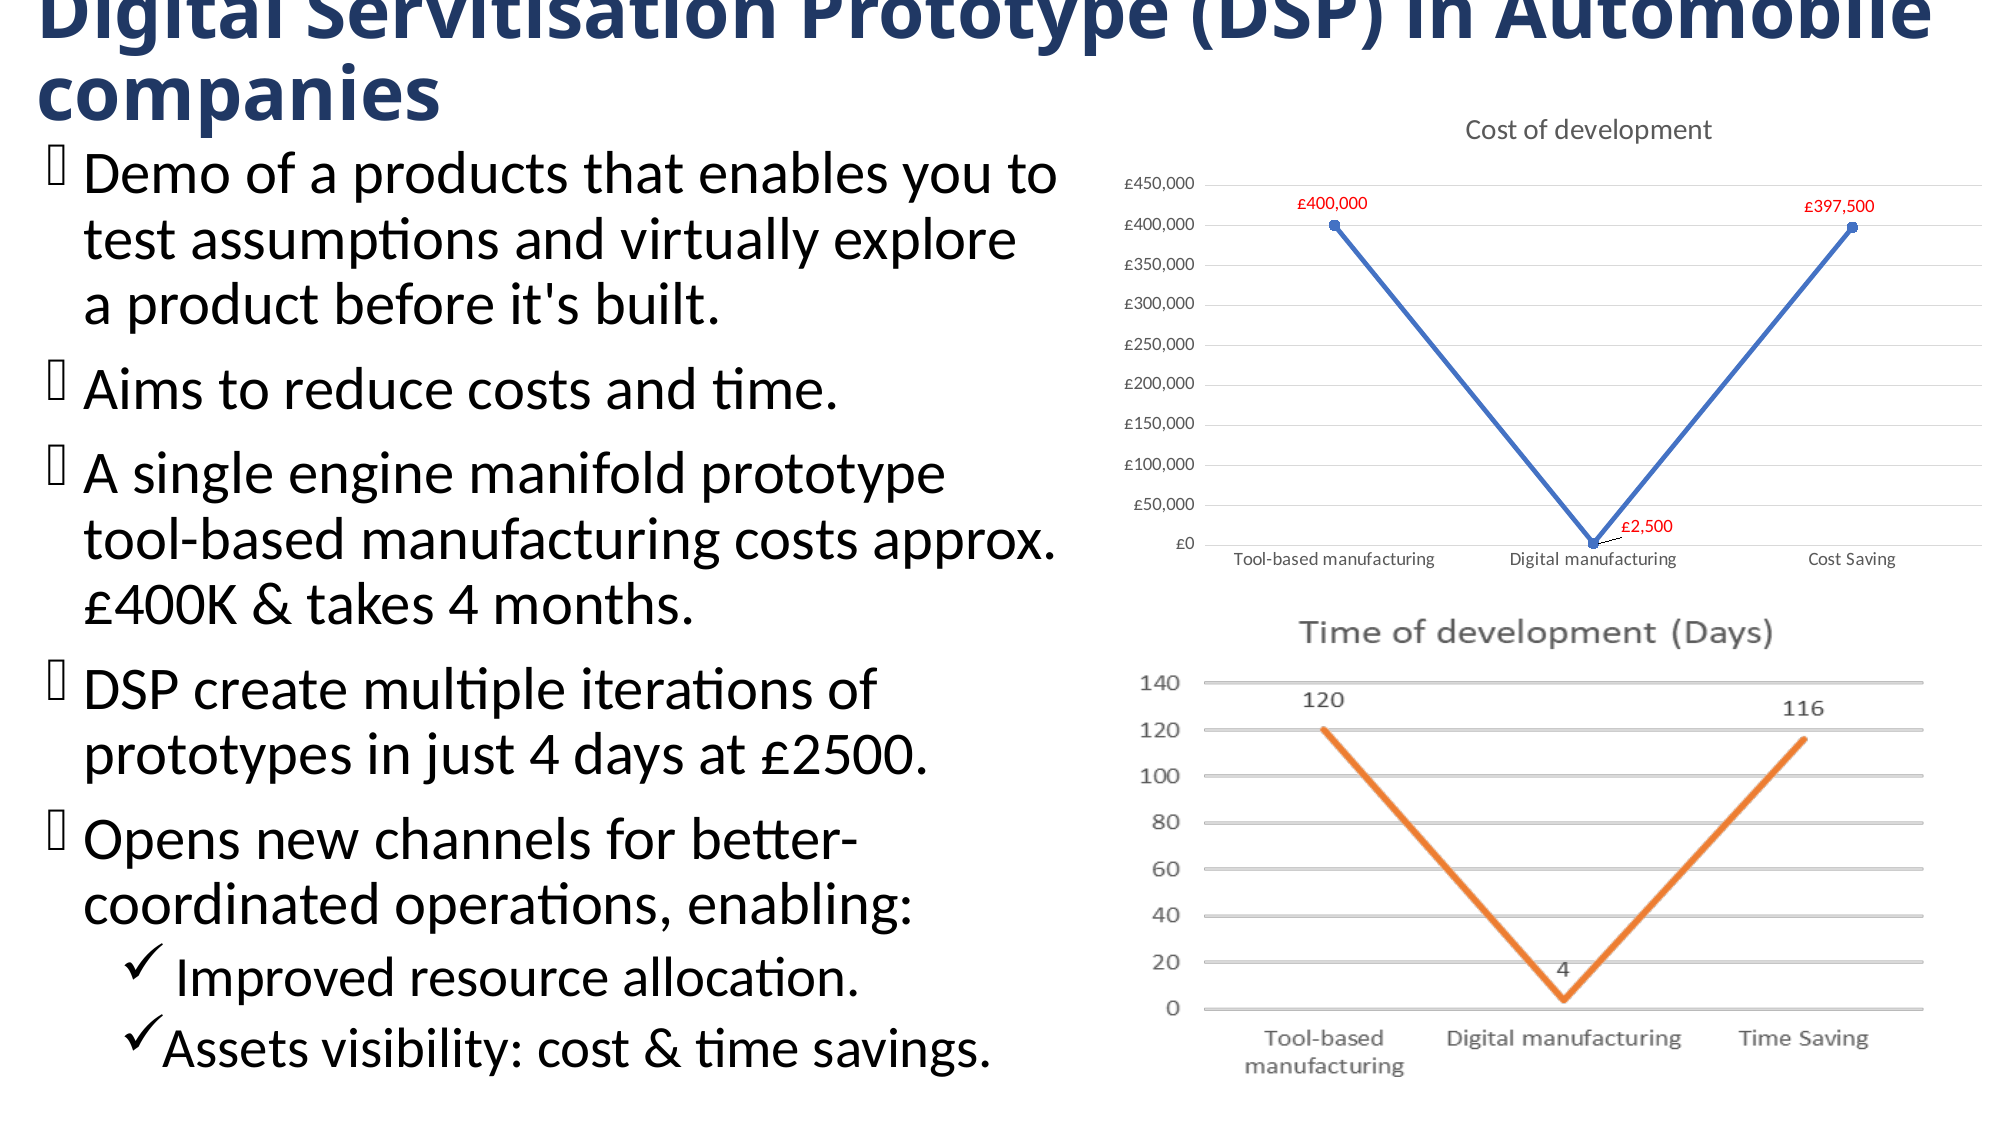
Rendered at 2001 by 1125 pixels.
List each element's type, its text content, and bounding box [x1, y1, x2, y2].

chart [1106, 101, 2000, 580]
title Digital Servitisation Prototype (DSP) in Automobile companies [21, 0, 1979, 111]
list Demo of a products that enables you to test assumptions and virtually explore a product before it's built. Aims to reduce costs and time. A single engine manifold prototype tool-based manufacturing costs approx. £400K & takes 4 months. DSP create multiple iterations of prototypes in just 4 days at £2500. Opens new channels for better-coordinated operations, enabling: Improved resource allocation. Assets visibility: cost & time savings. [31, 134, 1076, 1106]
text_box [1106, 579, 1969, 1106]
